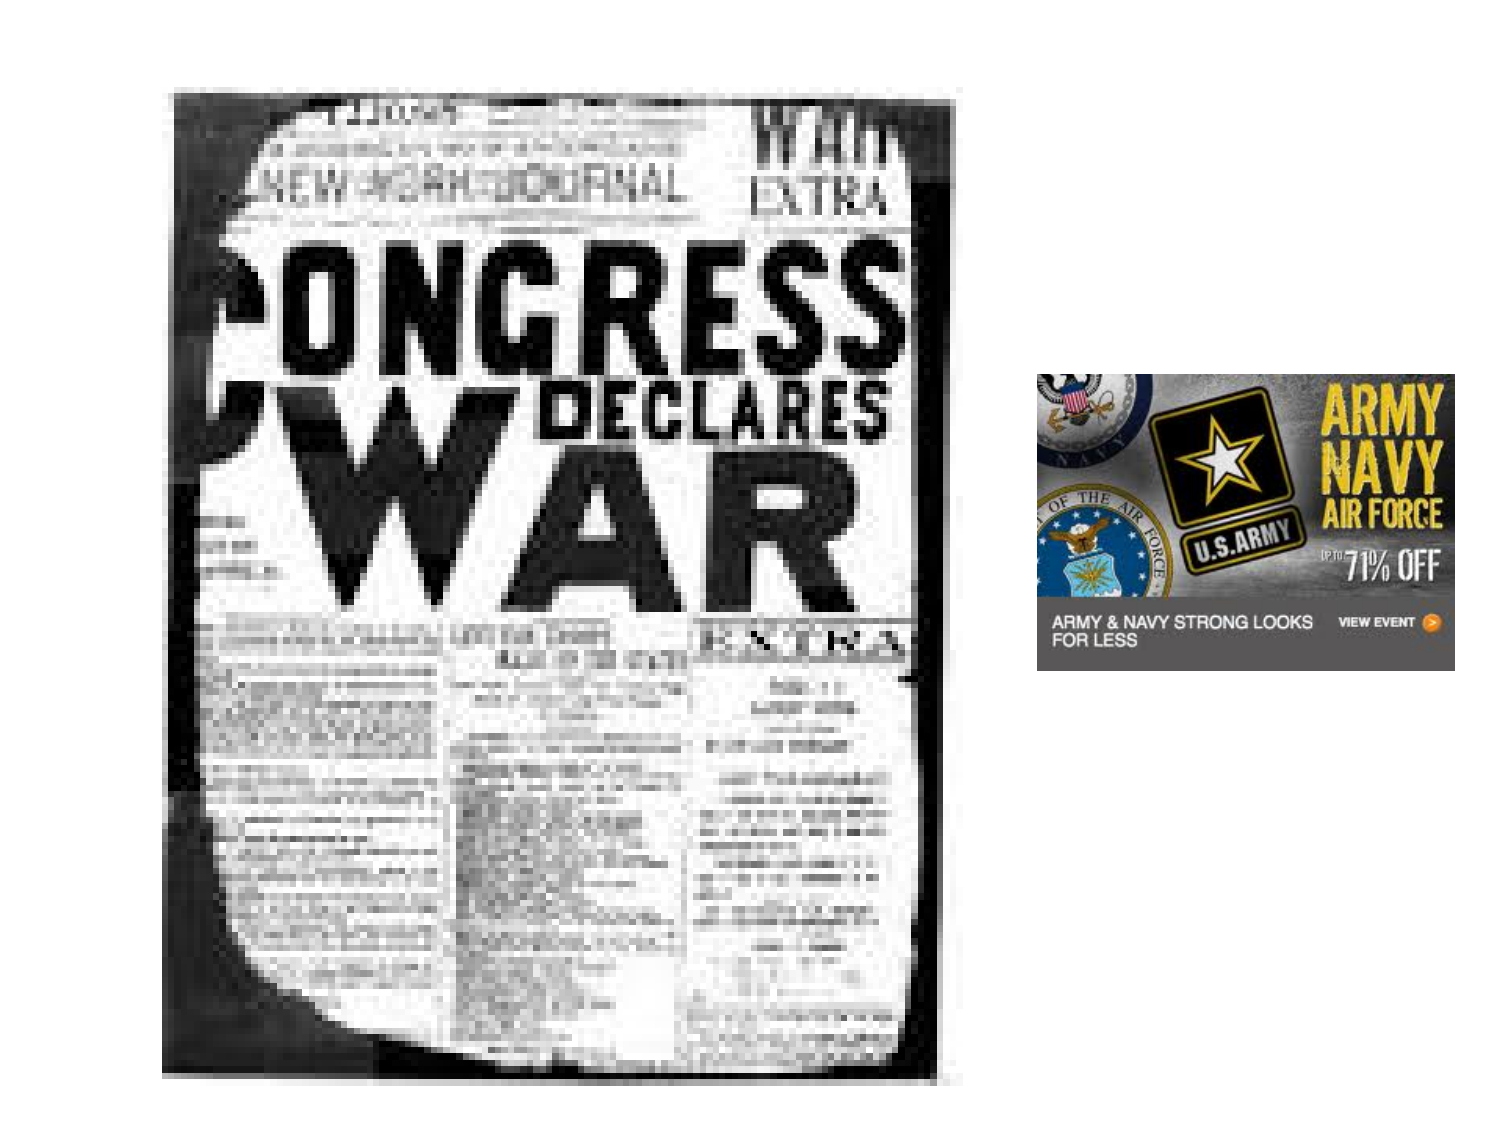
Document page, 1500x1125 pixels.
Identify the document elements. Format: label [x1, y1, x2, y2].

picture [1037, 374, 1455, 671]
picture [162, 87, 963, 1087]
